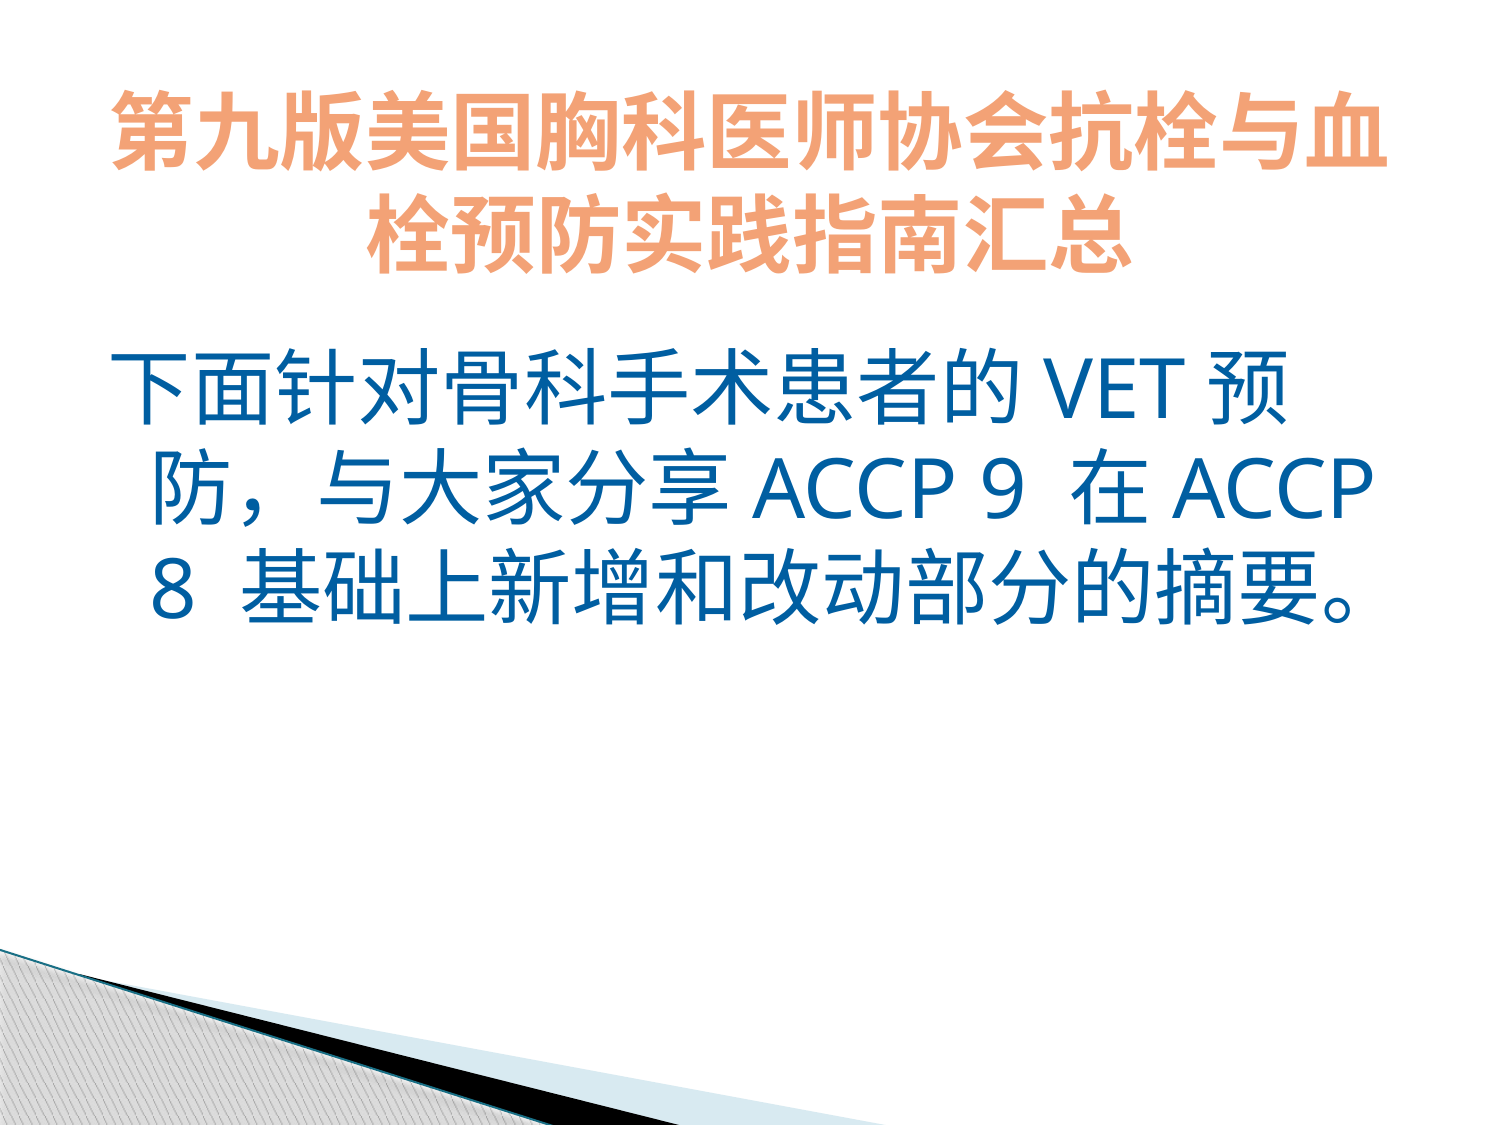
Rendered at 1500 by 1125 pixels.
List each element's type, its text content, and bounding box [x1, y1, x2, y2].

list 下面针对骨科手术患者的VET预防，与大家分享ACCP 9 在ACCP 8 基础上新增和改动部分的摘要。 [74, 327, 1426, 986]
title 第九版美国胸科医师协会抗栓与血栓预防实践指南汇总 [75, 45, 1425, 317]
